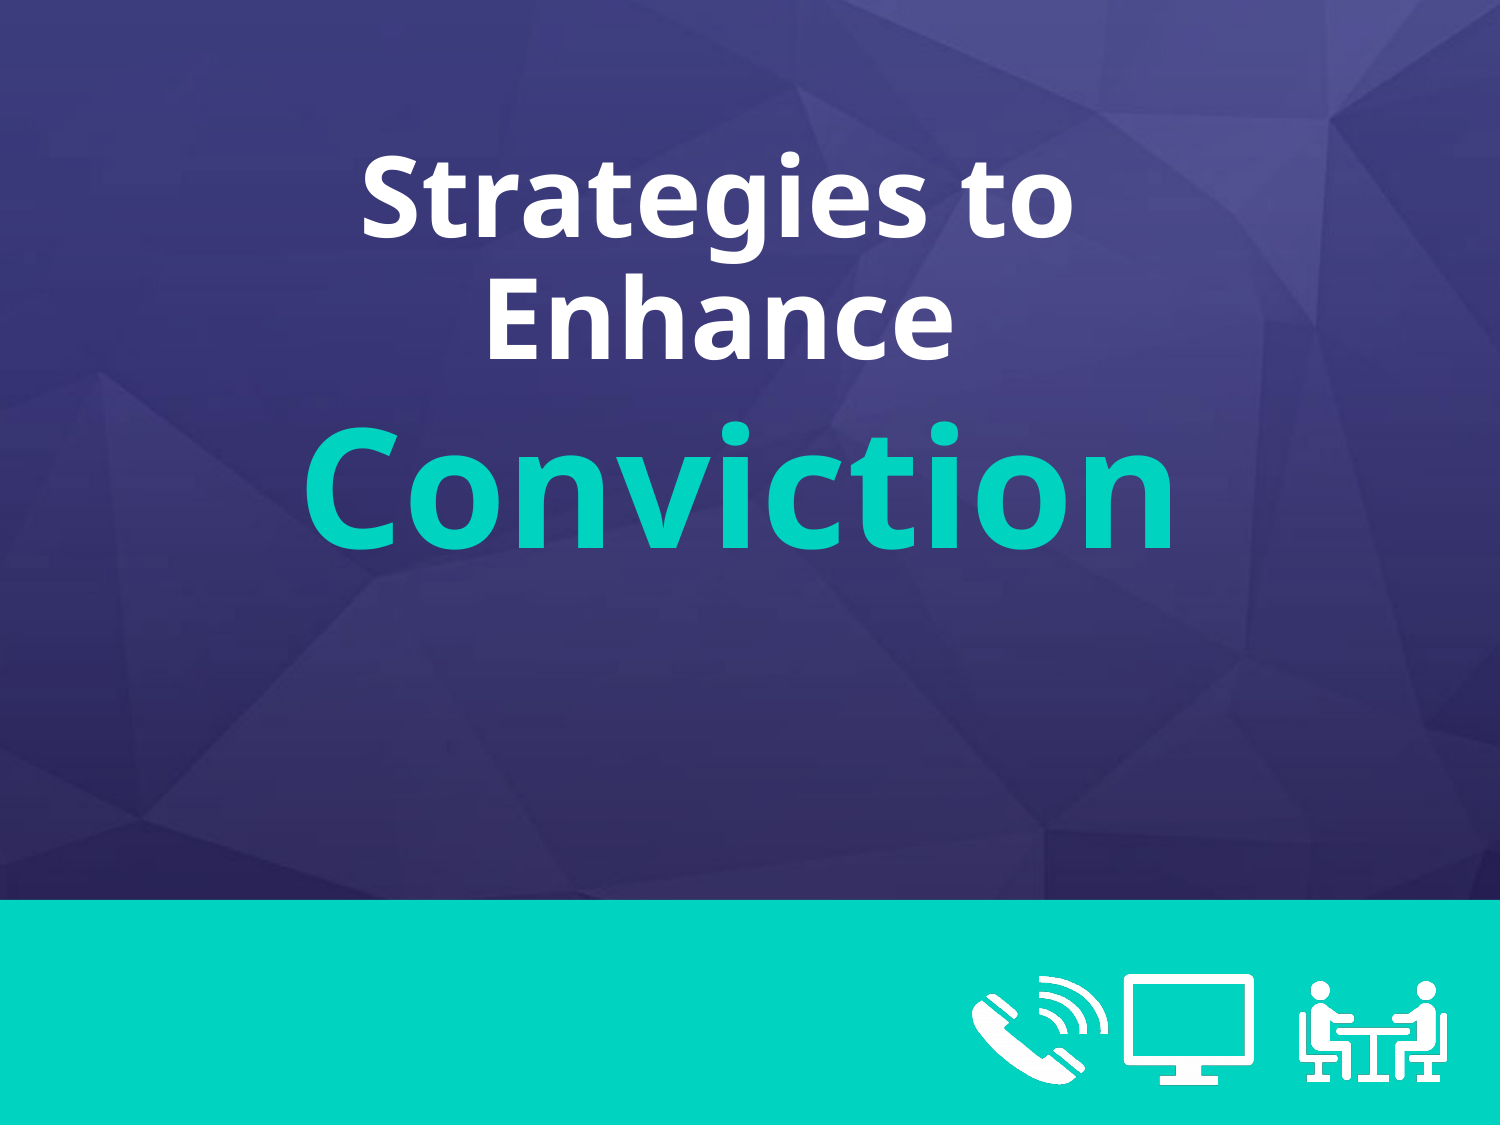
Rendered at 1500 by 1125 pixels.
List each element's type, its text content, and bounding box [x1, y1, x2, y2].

picture [0, 0, 1500, 899]
list Strategies to Enhance Conviction [95, 133, 1342, 657]
picture [940, 951, 1267, 1110]
picture [1279, 937, 1467, 1125]
